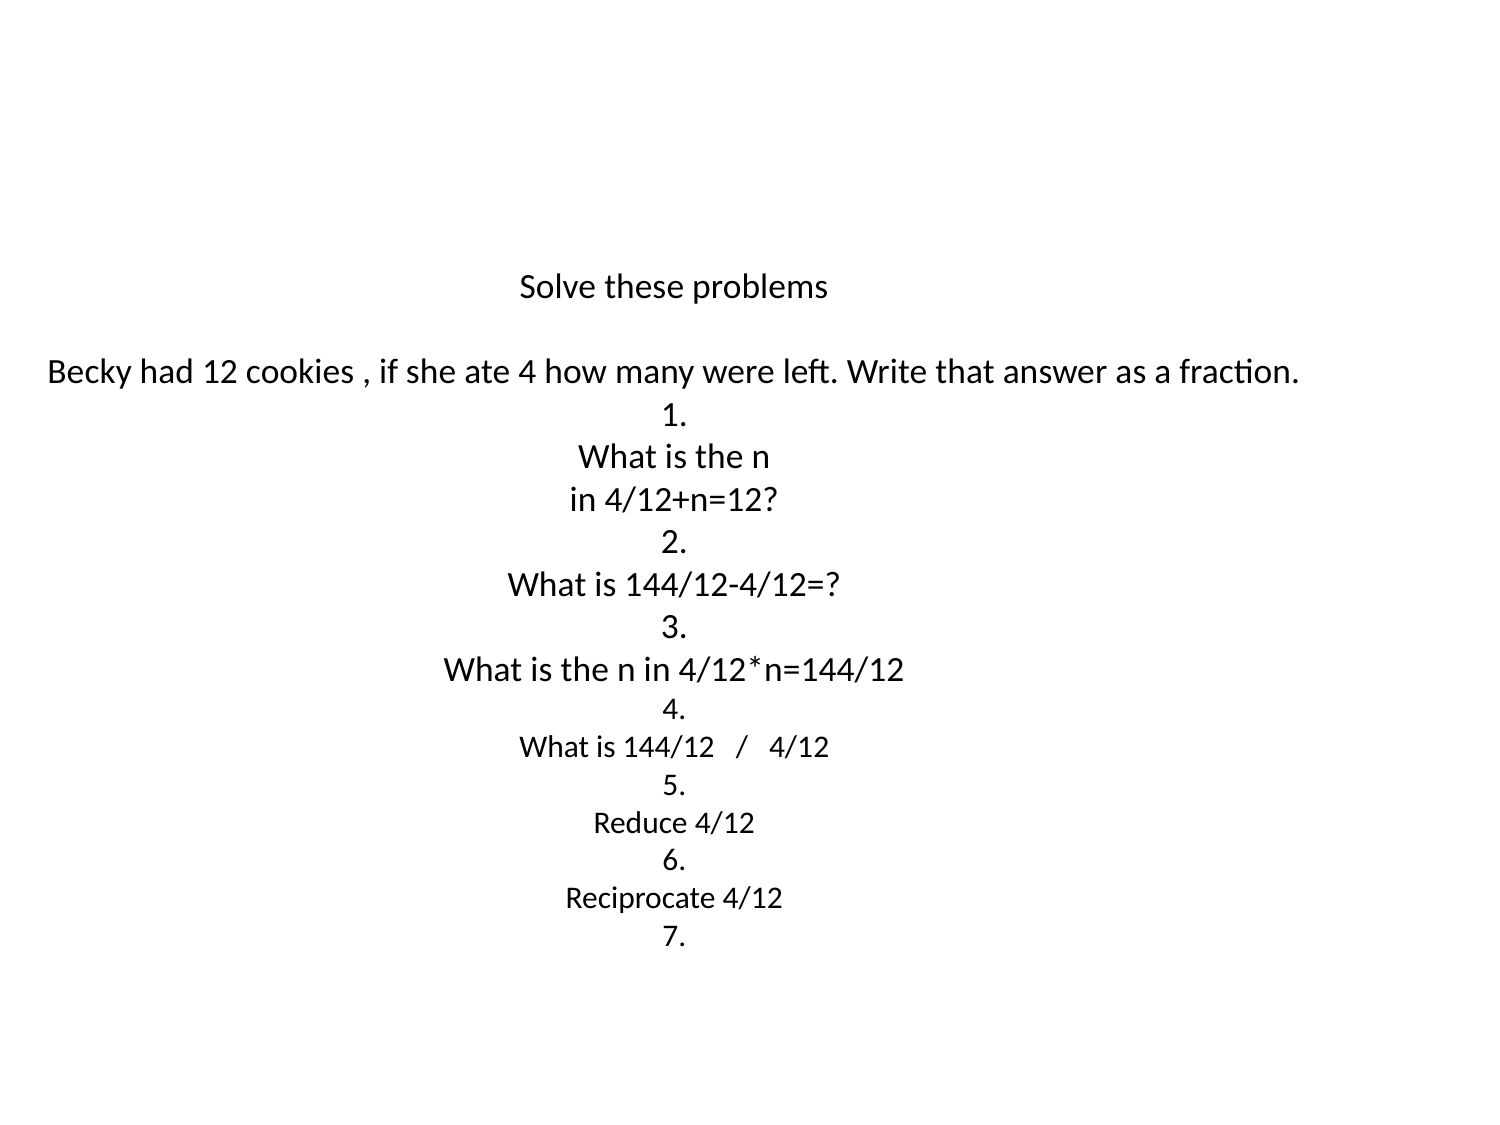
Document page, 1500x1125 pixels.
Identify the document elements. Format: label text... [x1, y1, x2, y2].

title Solve these problems Becky had 12 cookies , if she ate 4 how many were left. Write that answer as a fraction. 1. What is the n in 4/12+n=12? 2. What is 144/12-4/12=? 3. What is the n in 4/12*n=144/12 4. What is 144/12 / 4/12 5. Reduce 4/12 6. Reciprocate 4/12 7. [0, 249, 1350, 1125]
